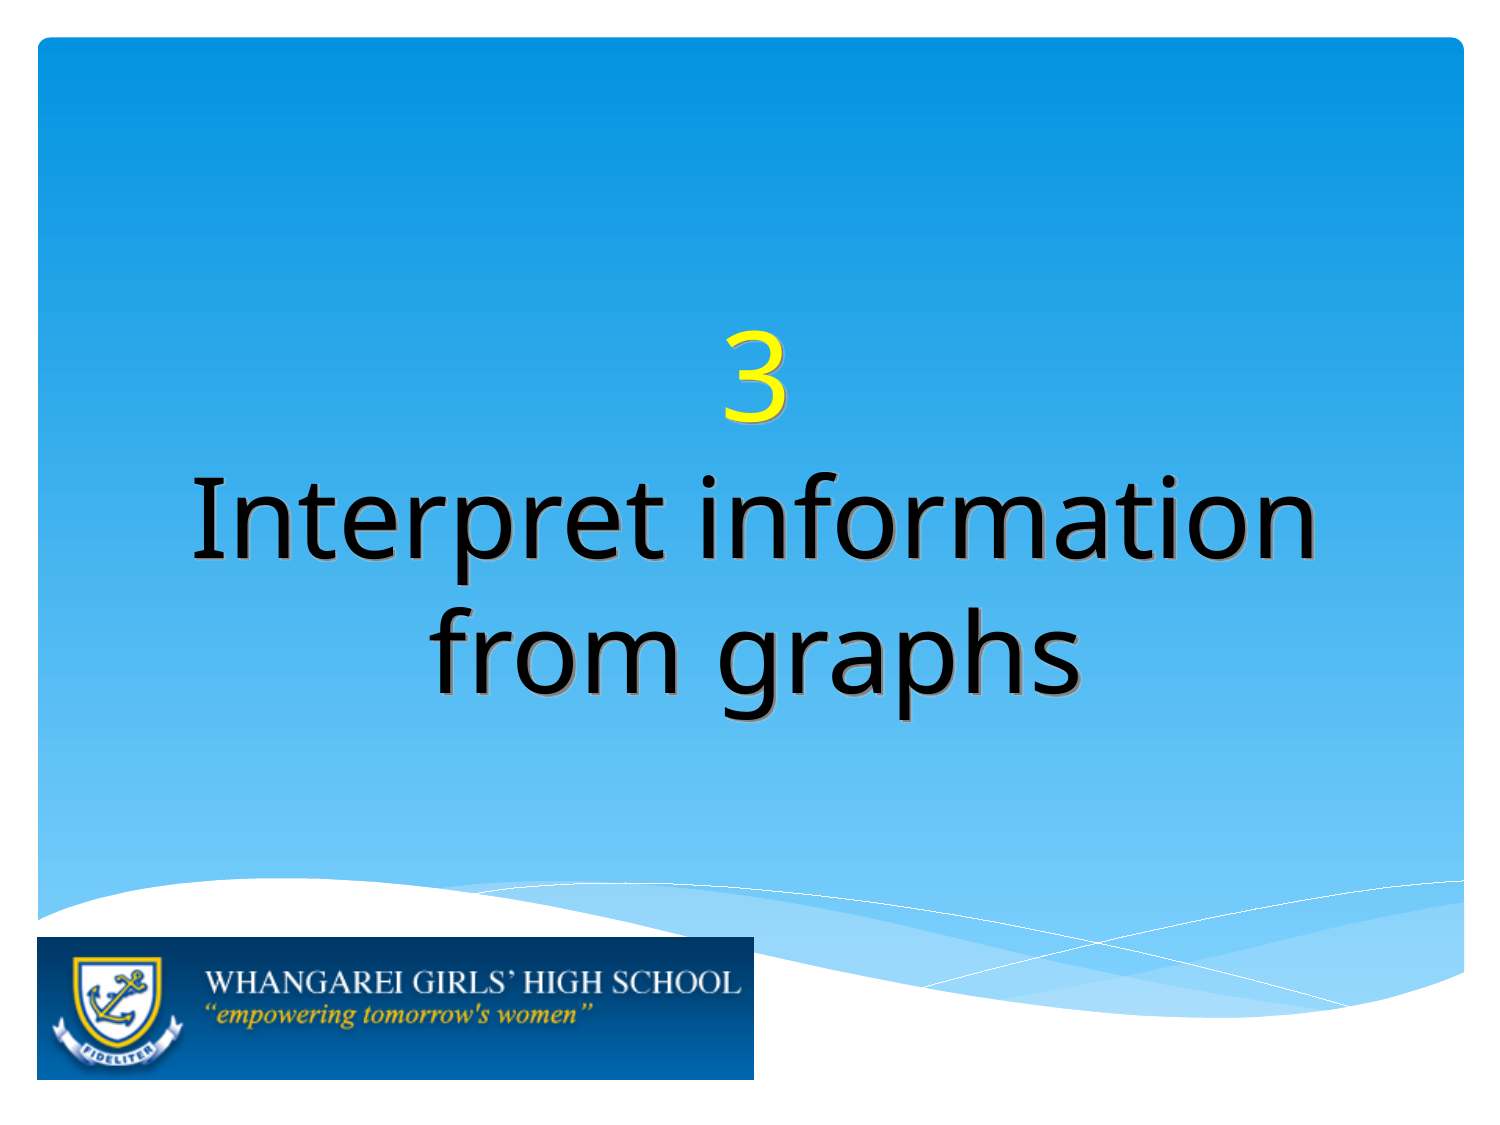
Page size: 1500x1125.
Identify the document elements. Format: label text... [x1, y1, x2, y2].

picture [37, 937, 754, 1080]
text_box 3 Interpret information from graphs [74, 99, 1438, 913]
